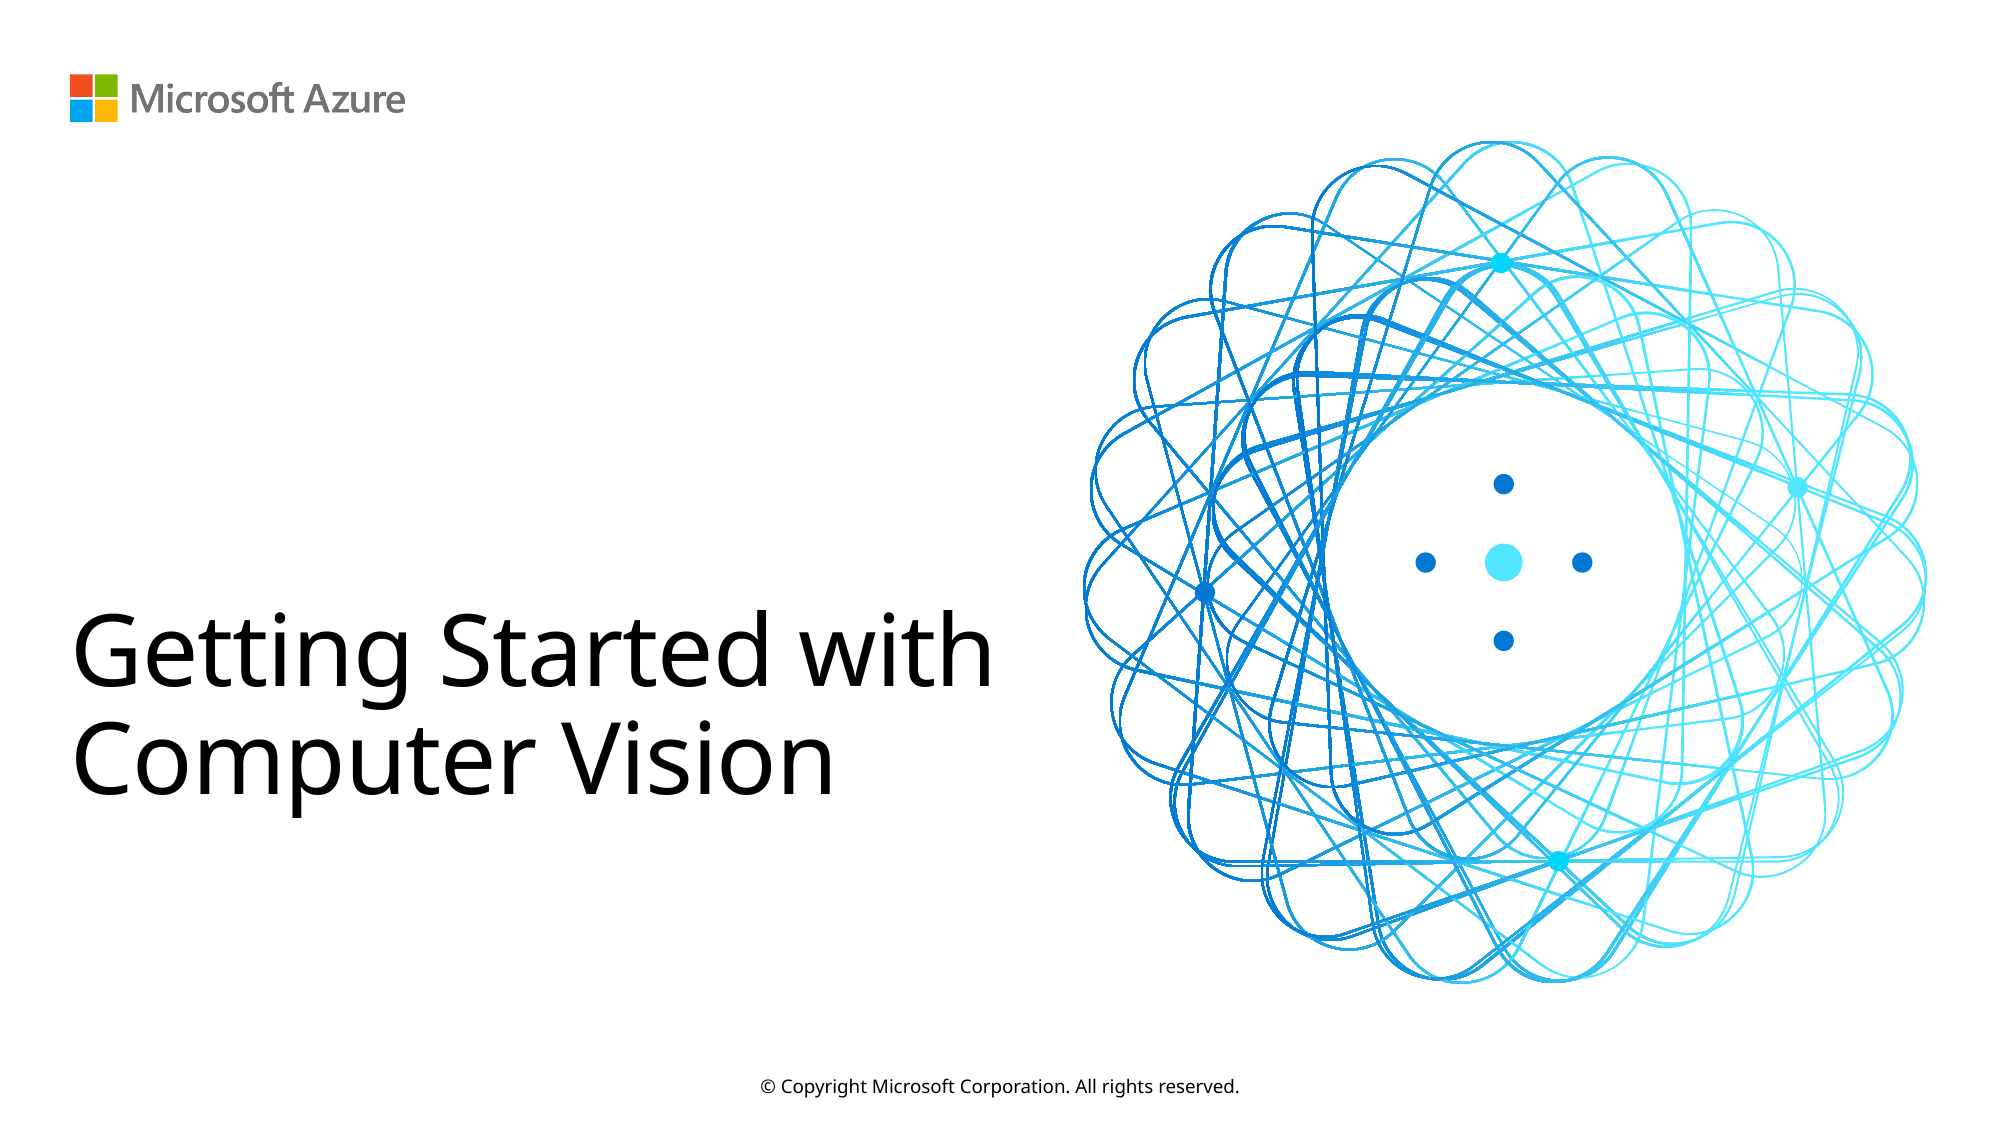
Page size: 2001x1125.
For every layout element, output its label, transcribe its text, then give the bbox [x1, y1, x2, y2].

picture [22, 26, 455, 170]
title Getting Started with Computer Vision [70, 489, 1057, 847]
